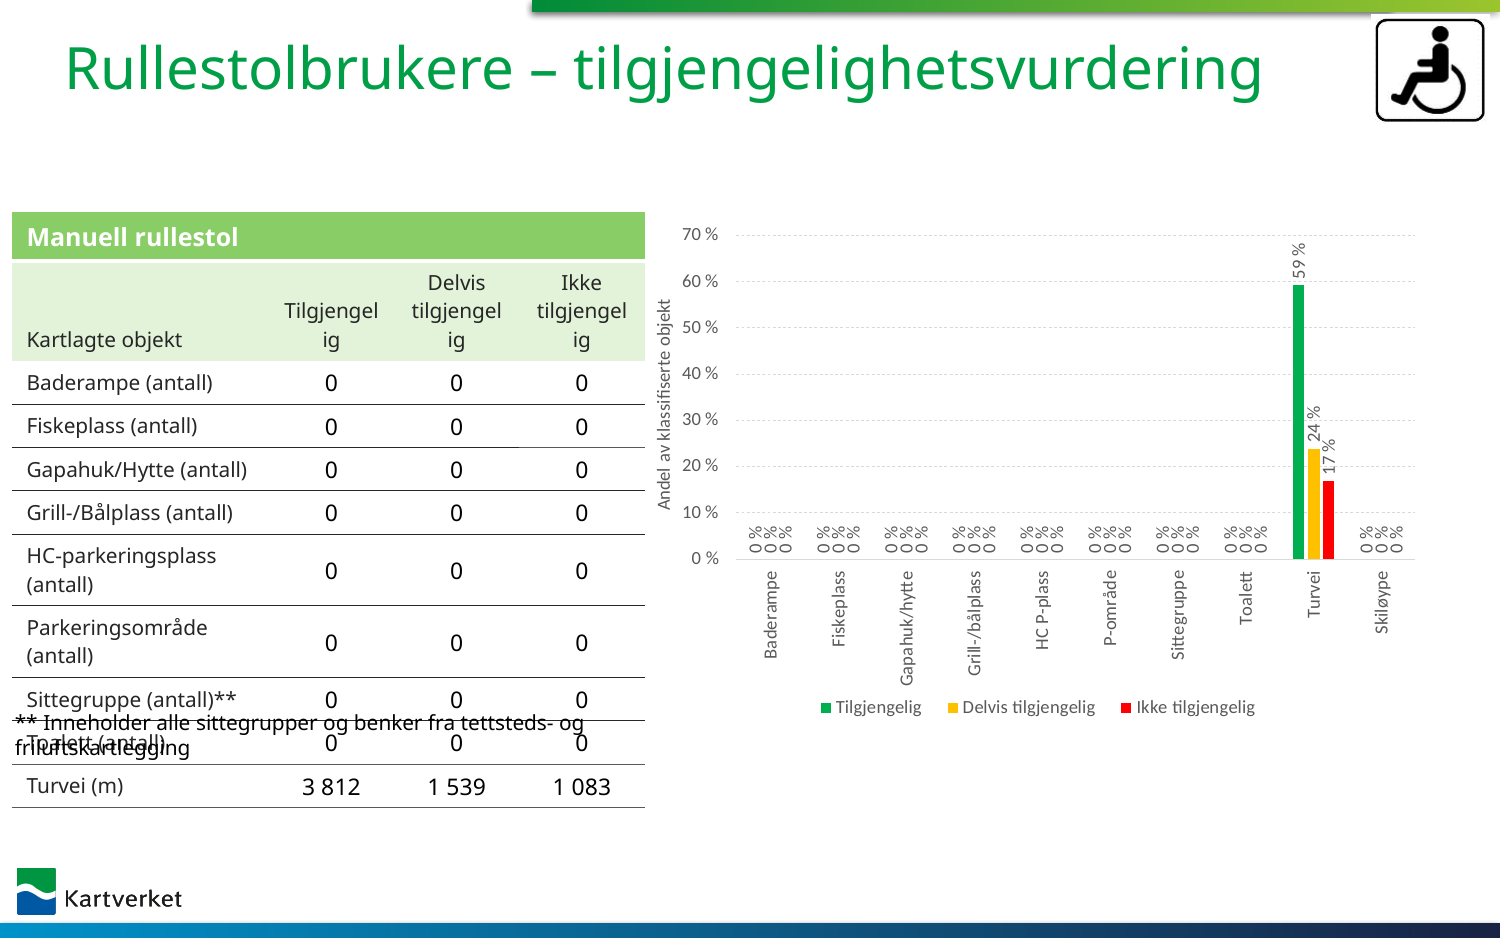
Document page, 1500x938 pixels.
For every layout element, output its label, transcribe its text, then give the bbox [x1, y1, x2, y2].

table_cell 0 [519, 606, 638, 677]
table_cell 0 [394, 535, 519, 605]
table_cell 0 [269, 535, 394, 605]
table_cell 0 [519, 535, 638, 605]
table_cell 0 [394, 361, 519, 404]
table_cell 1 539 [394, 768, 519, 807]
table_cell 3 812 [269, 768, 394, 807]
table_cell 0 [269, 491, 394, 534]
table_cell Kartlagte objekt [12, 263, 269, 361]
table_cell Fiskeplass (antall) [12, 405, 269, 447]
table_cell Parkeringsområde (antall) [12, 606, 269, 677]
table_cell Tilgjengelig [269, 263, 394, 361]
table_cell 0 [269, 361, 394, 404]
table_cell 0 [394, 678, 519, 702]
table_cell 1 083 [519, 768, 645, 807]
table_cell 0 [394, 405, 519, 447]
table_cell 0 [269, 606, 394, 677]
table_cell Sittegruppe (antall)** [12, 678, 269, 702]
table_cell Turvei (m) [12, 768, 269, 807]
table_cell 0 [269, 448, 394, 490]
table_cell Ikke tilgjengelig [519, 263, 638, 361]
table_cell 0 [269, 678, 394, 702]
table_cell 0 [519, 678, 638, 702]
table_cell 0 [269, 405, 394, 447]
table_cell HC-parkeringsplass (antall) [12, 535, 269, 605]
table_cell 0 [519, 361, 638, 404]
table_cell 0 [519, 448, 638, 490]
table_cell Delvis tilgjengelig [394, 263, 519, 361]
table_cell 0 [519, 405, 638, 447]
table_cell Grill-/Bålplass (antall) [12, 491, 269, 534]
picture [1371, 13, 1491, 127]
table_cell 0 [394, 606, 519, 677]
table_cell 0 [394, 491, 519, 534]
table_cell Baderampe (antall) [12, 361, 269, 404]
table_header Manuell rullestol [12, 212, 645, 259]
table_cell Gapahuk/Hytte (antall) [12, 448, 269, 490]
text_box ** Inneholder alle sittegrupper og benker fra tettsteds- og friluftskartlegging [0, 702, 745, 768]
picture [643, 218, 1426, 728]
table_cell 0 [519, 491, 638, 534]
text_box Rullestolbrukere – tilgjengelighetsvurdering [49, 12, 1372, 109]
table_cell 0 [394, 448, 519, 490]
